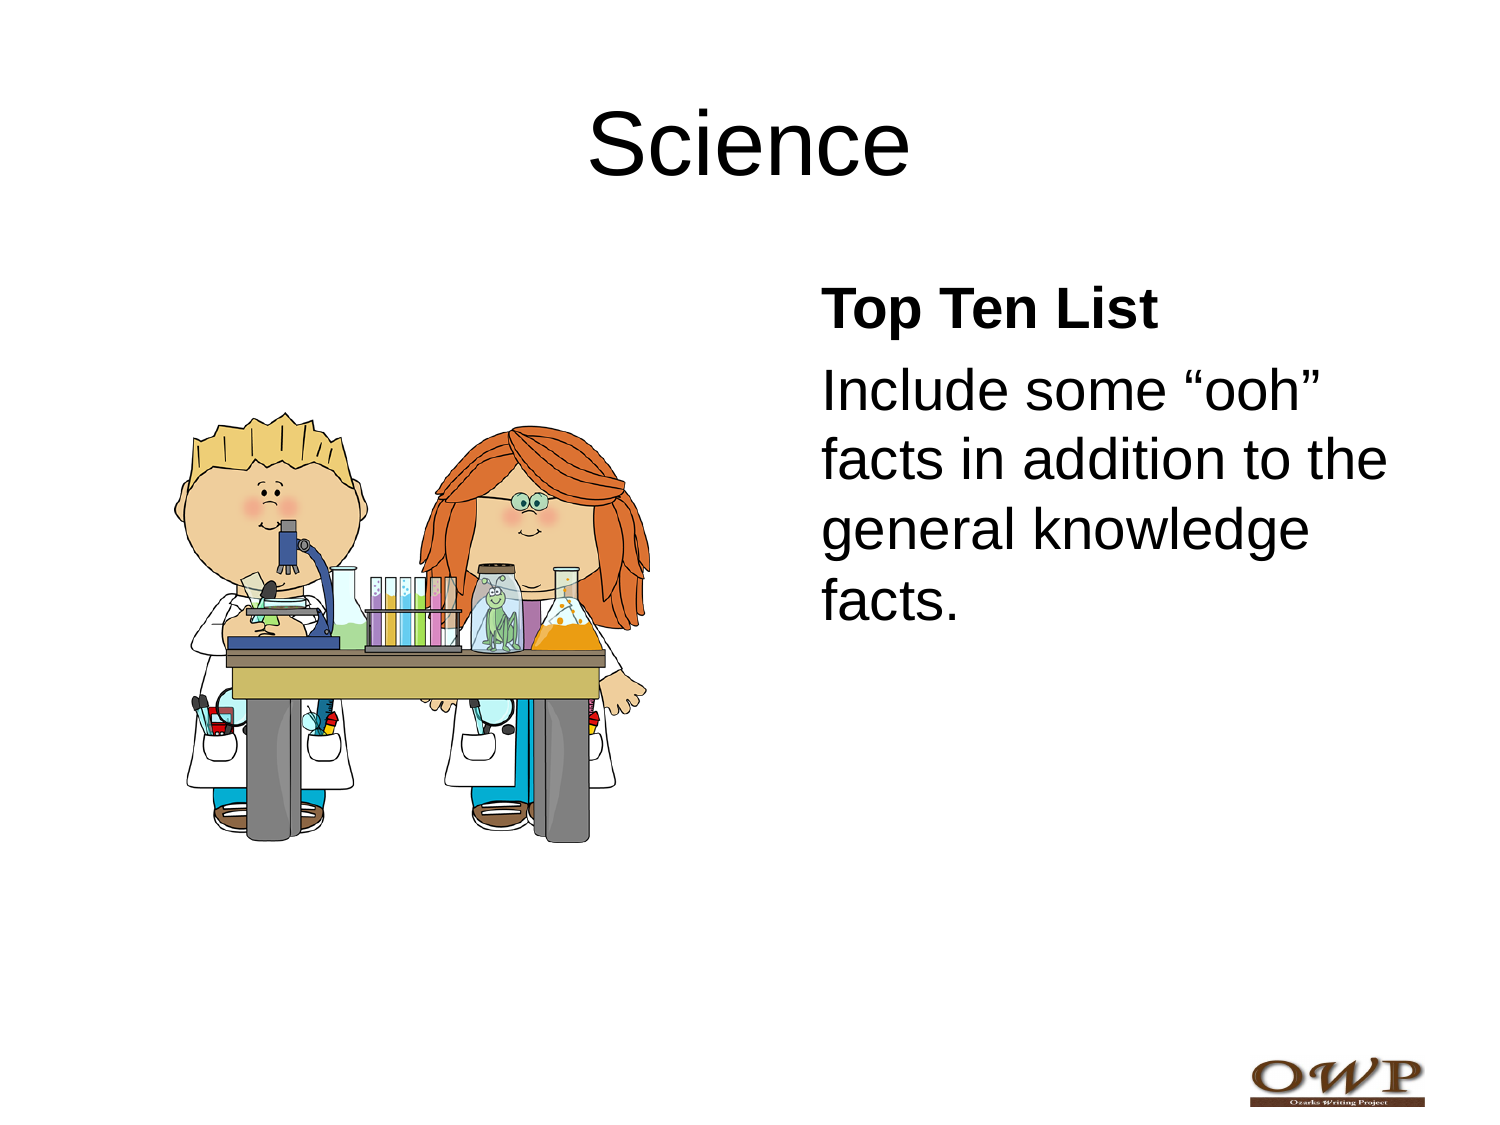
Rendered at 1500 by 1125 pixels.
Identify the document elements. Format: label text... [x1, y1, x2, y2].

picture [174, 412, 651, 843]
picture [1250, 1055, 1426, 1108]
list Top Ten List Include some “ooh” facts in addition to the general knowledge facts. [749, 262, 1426, 1006]
title Science [74, 44, 1426, 233]
